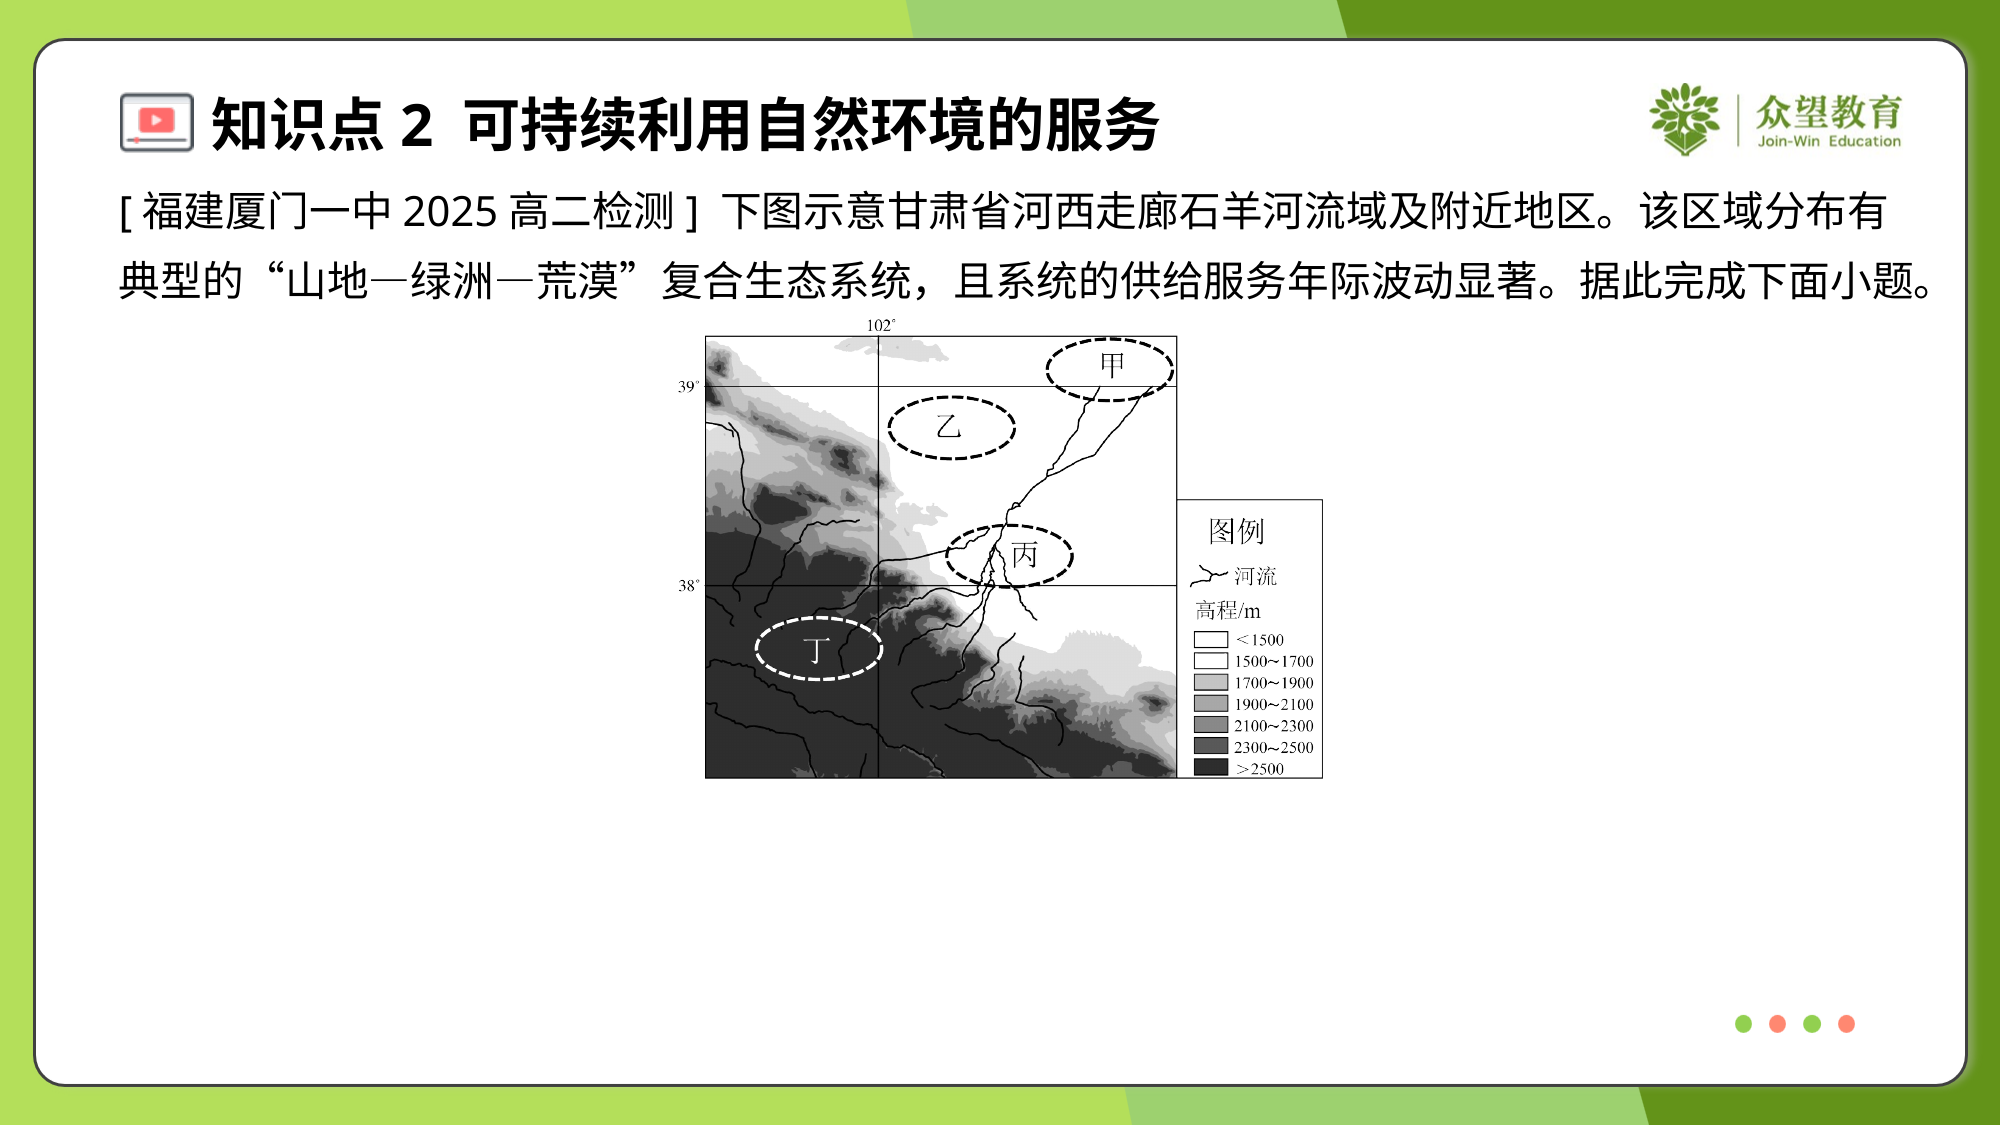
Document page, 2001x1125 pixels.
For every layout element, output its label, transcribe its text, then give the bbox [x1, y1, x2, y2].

text_box [福建厦门一中2025高二检测] 下图示意甘肃省河西走廊石羊河流域及附近地区。该区域分布有 典型的“山地—绿洲—荒漠”复合生态系统，且系统的供给服务年际波动显著。据此完成下面小题。 [118, 159, 1883, 298]
picture [0, 0, 2000, 1125]
